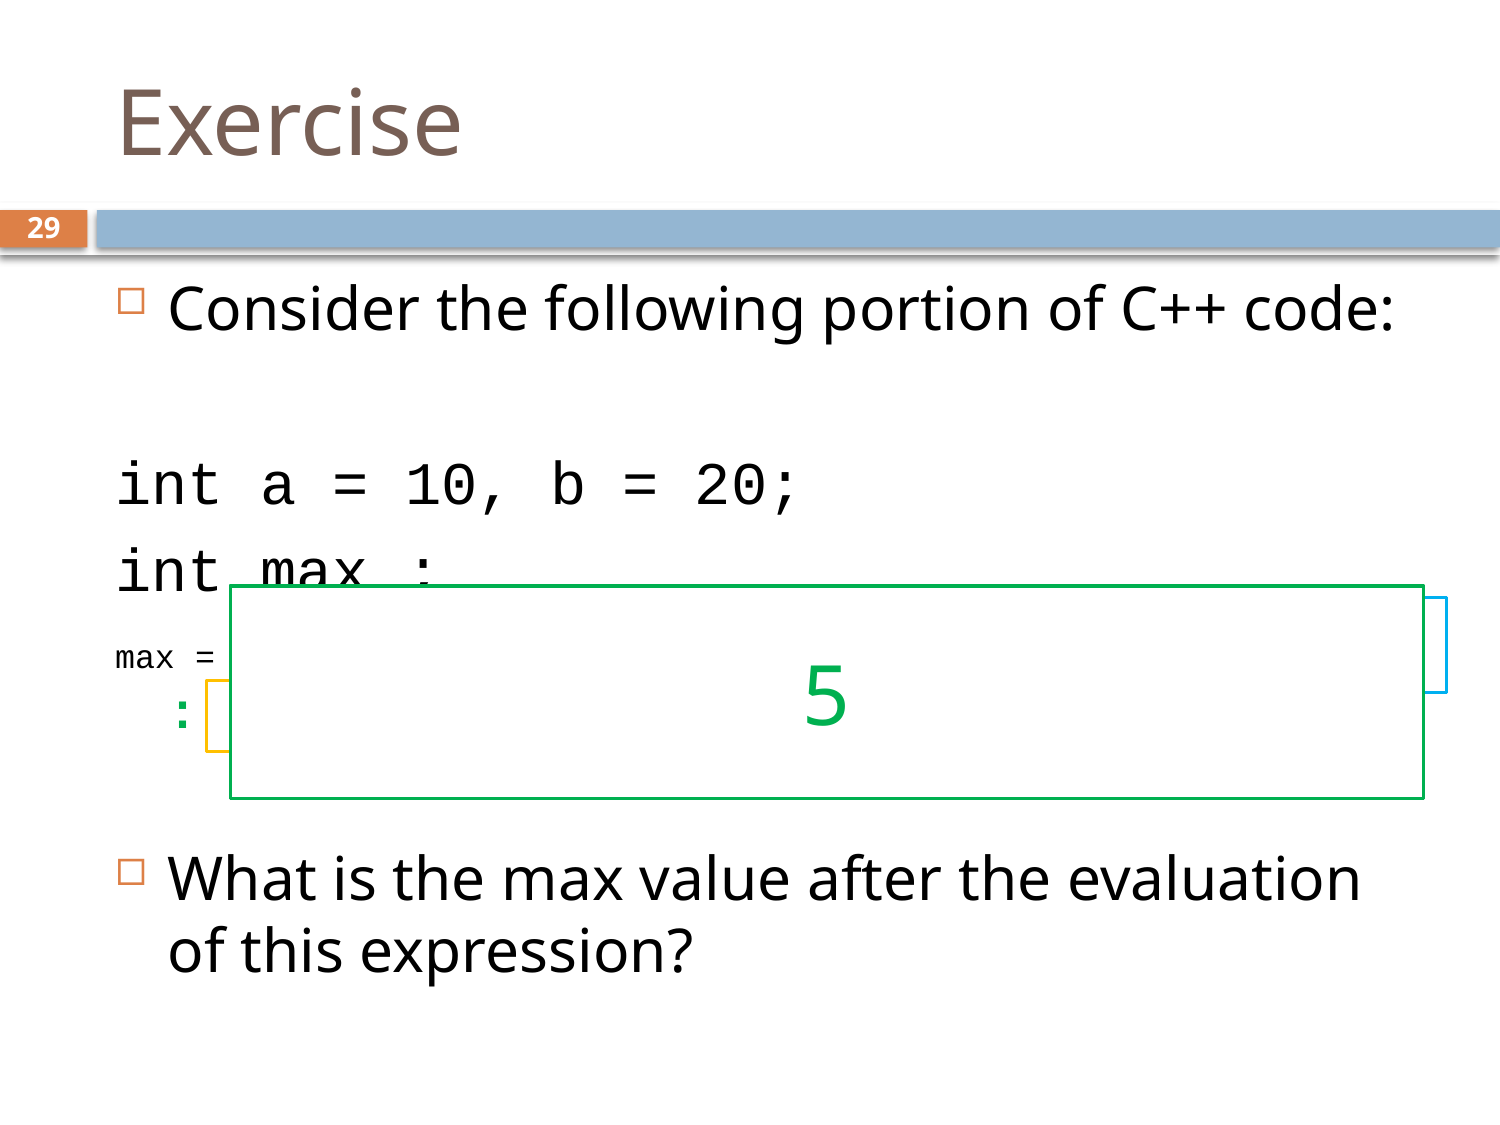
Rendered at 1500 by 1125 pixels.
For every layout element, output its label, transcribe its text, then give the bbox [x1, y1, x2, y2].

slide_number 29 [0, 208, 88, 249]
text_box 5 [205, 679, 229, 753]
text_box 5 [229, 584, 1425, 800]
title Exercise [100, 37, 1438, 200]
text_box 5 [1425, 596, 1448, 694]
list Consider the following portion of C++ code: int a = 10, b = 20; int max ; max = (a < b) ? ((b < 20)? b * 2 : ((b > 20) ? b % 3 : b / 4)) : ((a == 10) ? a / 2 : a % 3); What is the max value after the evaluation of this expression? [100, 262, 1438, 1000]
